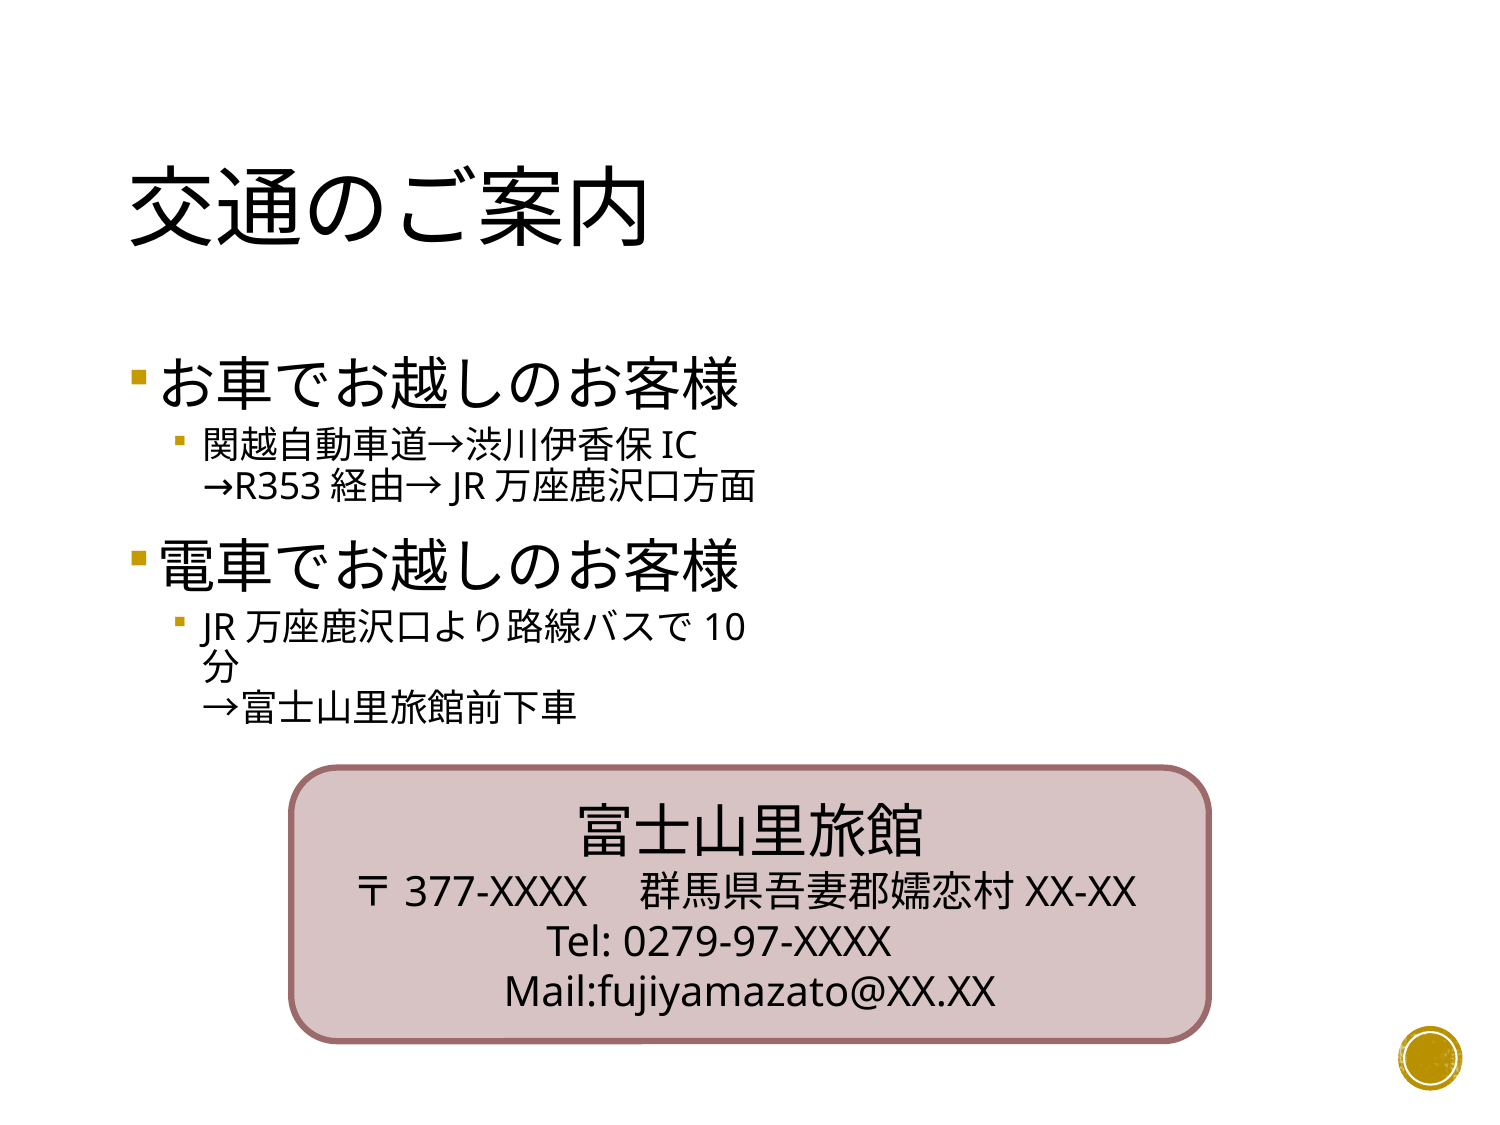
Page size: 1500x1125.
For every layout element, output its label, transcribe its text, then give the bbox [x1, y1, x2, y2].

text_box 富士山里旅館 〒377-XXXX 群馬県吾妻郡嬬恋村XX-XX Tel: 0279-97-XXXX Mail:fujiyamazato@XX.XX [290, 766, 1210, 1043]
title 交通のご案内 [112, 79, 1388, 344]
list お車でお越しのお客様 関越自動車道→渋川伊香保IC →R353経由→JR万座鹿沢口方面 電車でお越しのお客様 JR万座鹿沢口より路線バスで10分 →富士山里旅館前下車 [112, 348, 790, 803]
